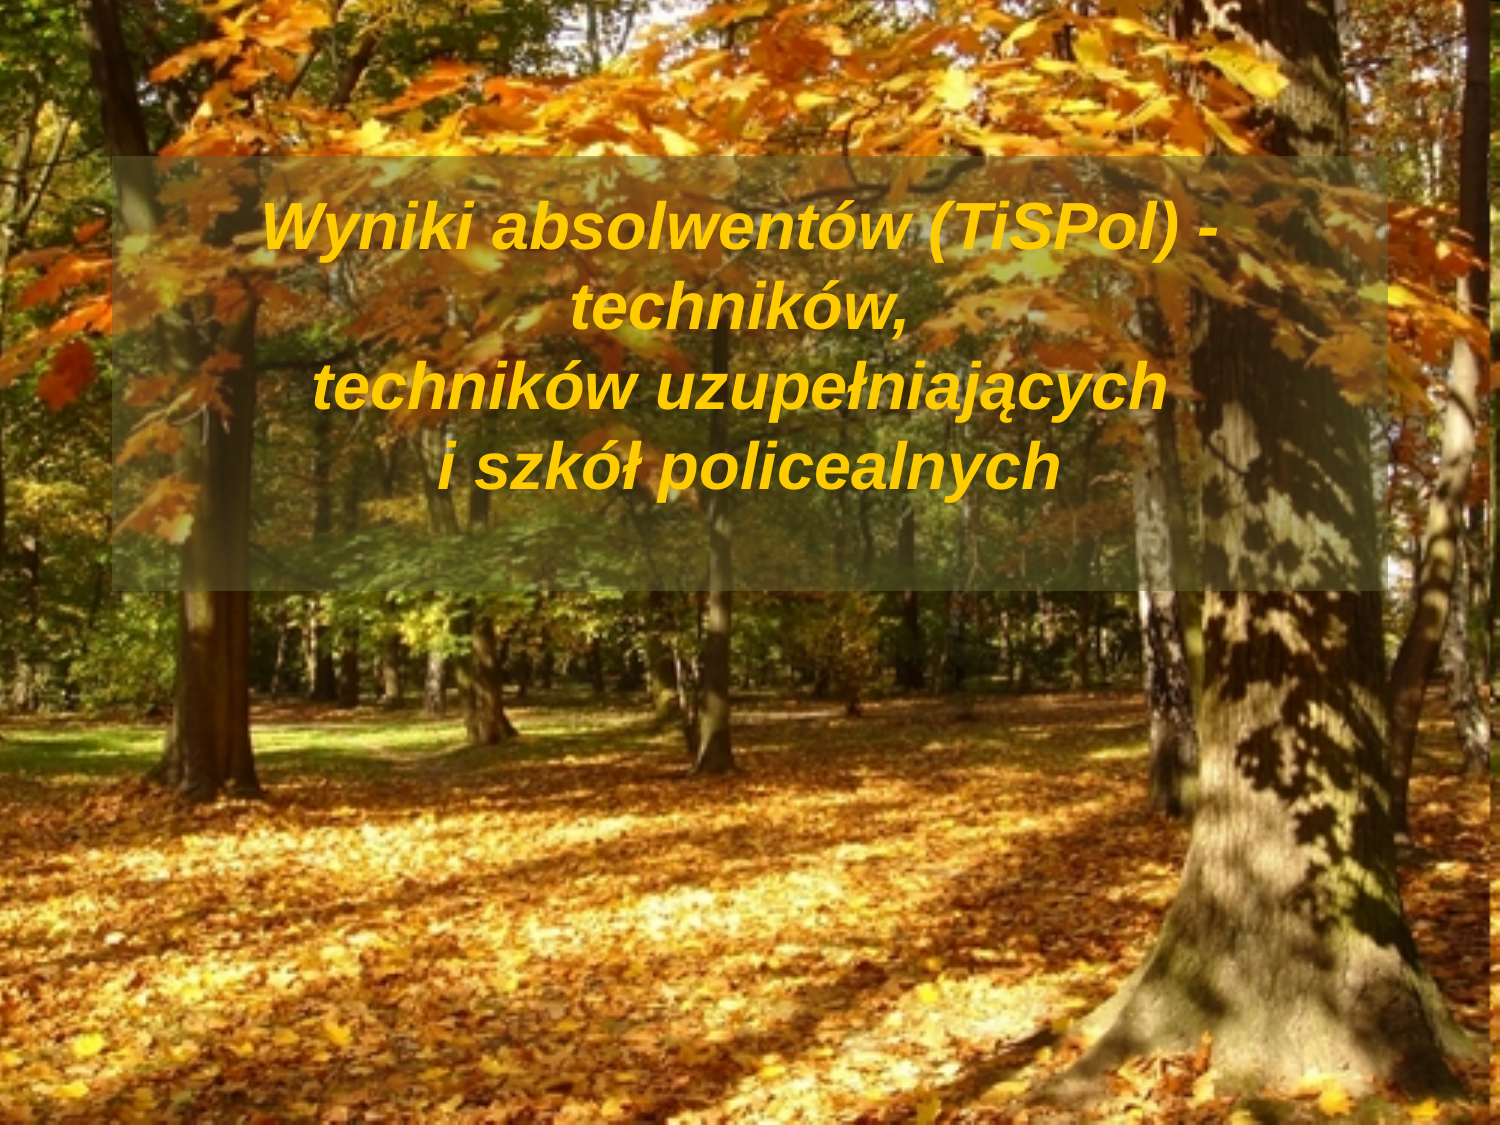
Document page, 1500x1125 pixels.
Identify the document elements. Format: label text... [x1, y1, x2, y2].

picture [0, 0, 1500, 1125]
title Wyniki absolwentów (TiSPol) - techników, techników uzupełniających i szkół policealnych [112, 155, 1388, 591]
